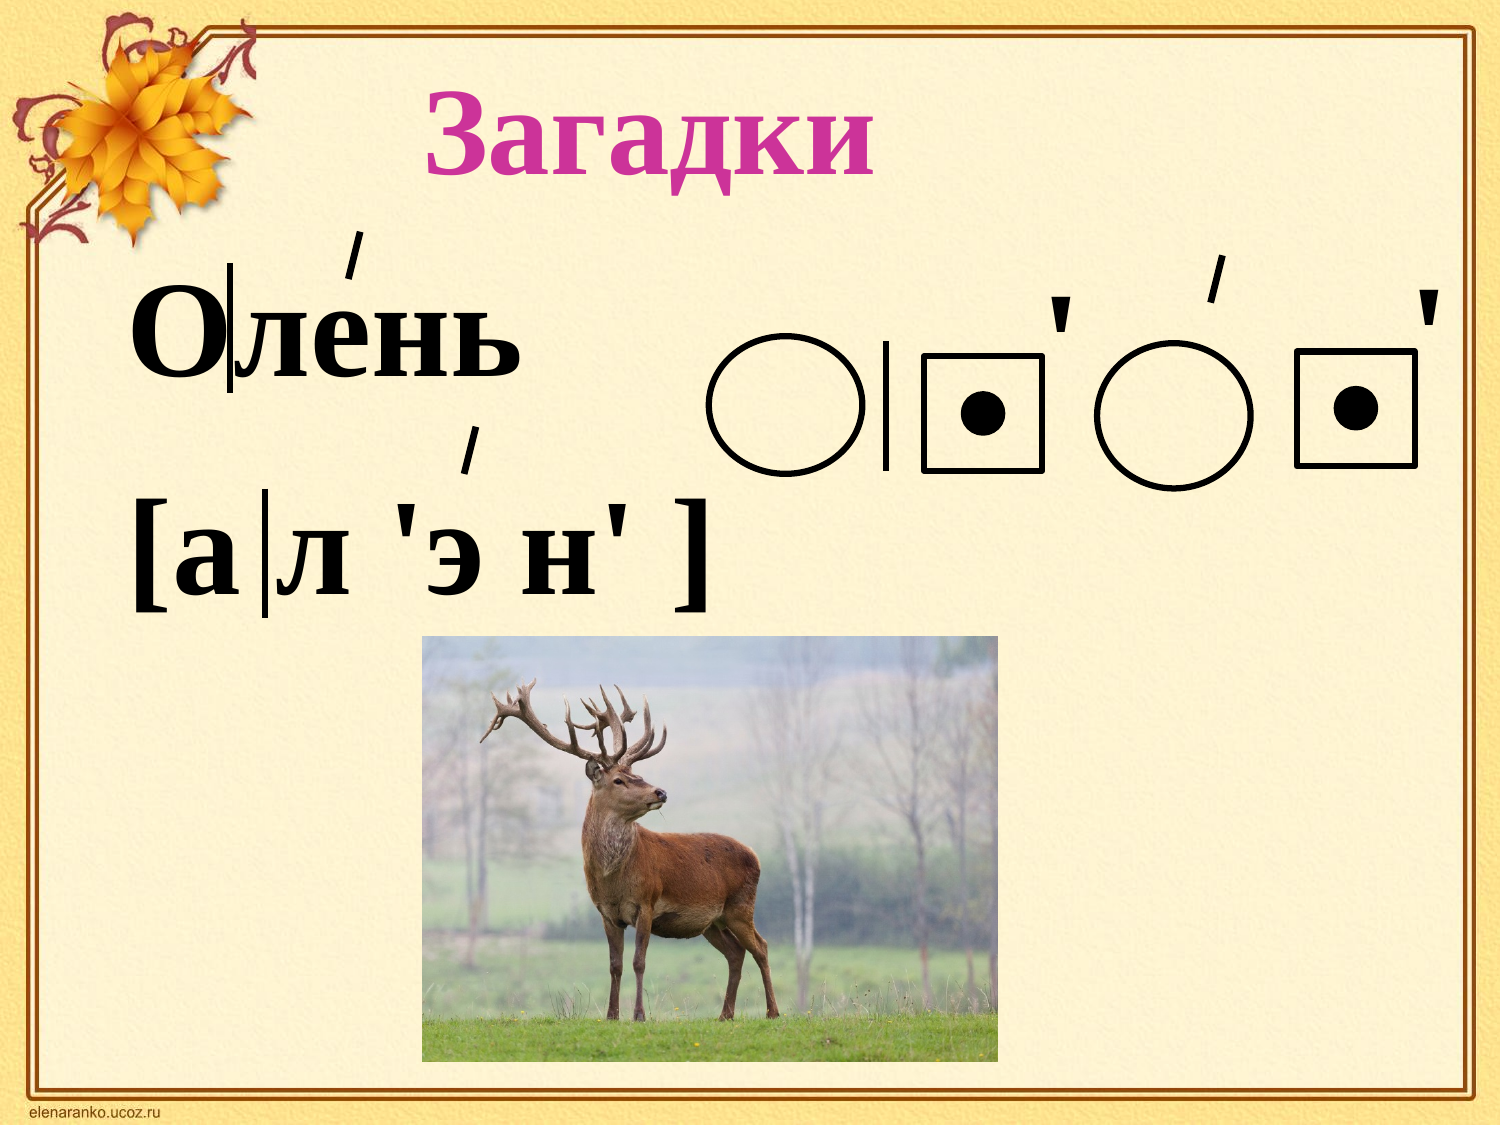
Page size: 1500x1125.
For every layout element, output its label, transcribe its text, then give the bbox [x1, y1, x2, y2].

text_box [1295, 350, 1417, 468]
picture [0, 0, 1500, 1125]
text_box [348, 231, 361, 280]
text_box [463, 426, 477, 475]
text_box [а л 'э н' ] [112, 449, 809, 630]
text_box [1210, 255, 1223, 303]
text_box [1097, 341, 1253, 491]
text_box ' [1025, 237, 1132, 433]
text_box Олень [112, 231, 656, 412]
text_box [961, 392, 1005, 435]
text_box [1334, 386, 1378, 430]
text_box [922, 354, 1044, 473]
text_box ' [1393, 231, 1500, 427]
text_box Загадки [407, 42, 1128, 208]
text_box [706, 334, 865, 476]
